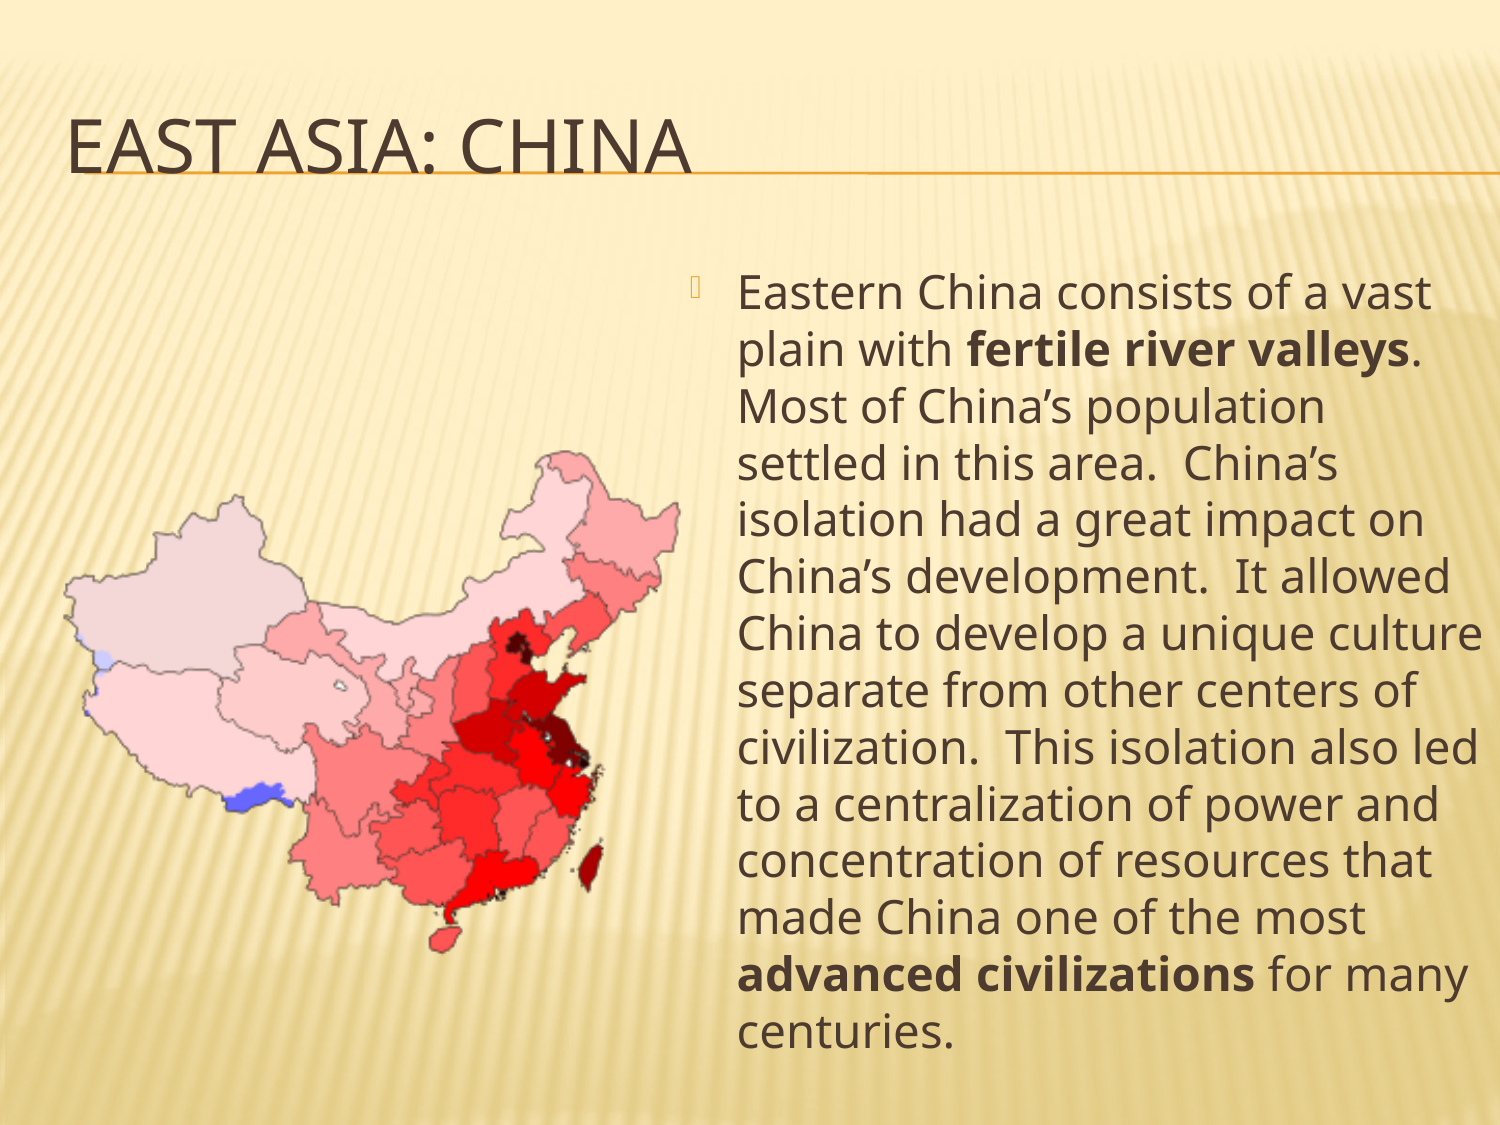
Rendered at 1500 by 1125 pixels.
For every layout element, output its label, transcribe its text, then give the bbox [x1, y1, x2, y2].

list Eastern China consists of a vast plain with fertile river valleys. Most of China’s population settled in this area. China’s isolation had a great impact on China’s development. It allowed China to develop a unique culture separate from other centers of civilization. This isolation also led to a centralization of power and concentration of resources that made China one of the most advanced civilizations for many centuries. [675, 254, 1500, 1125]
title East Asia: China [50, 75, 1475, 213]
picture [62, 449, 685, 959]
